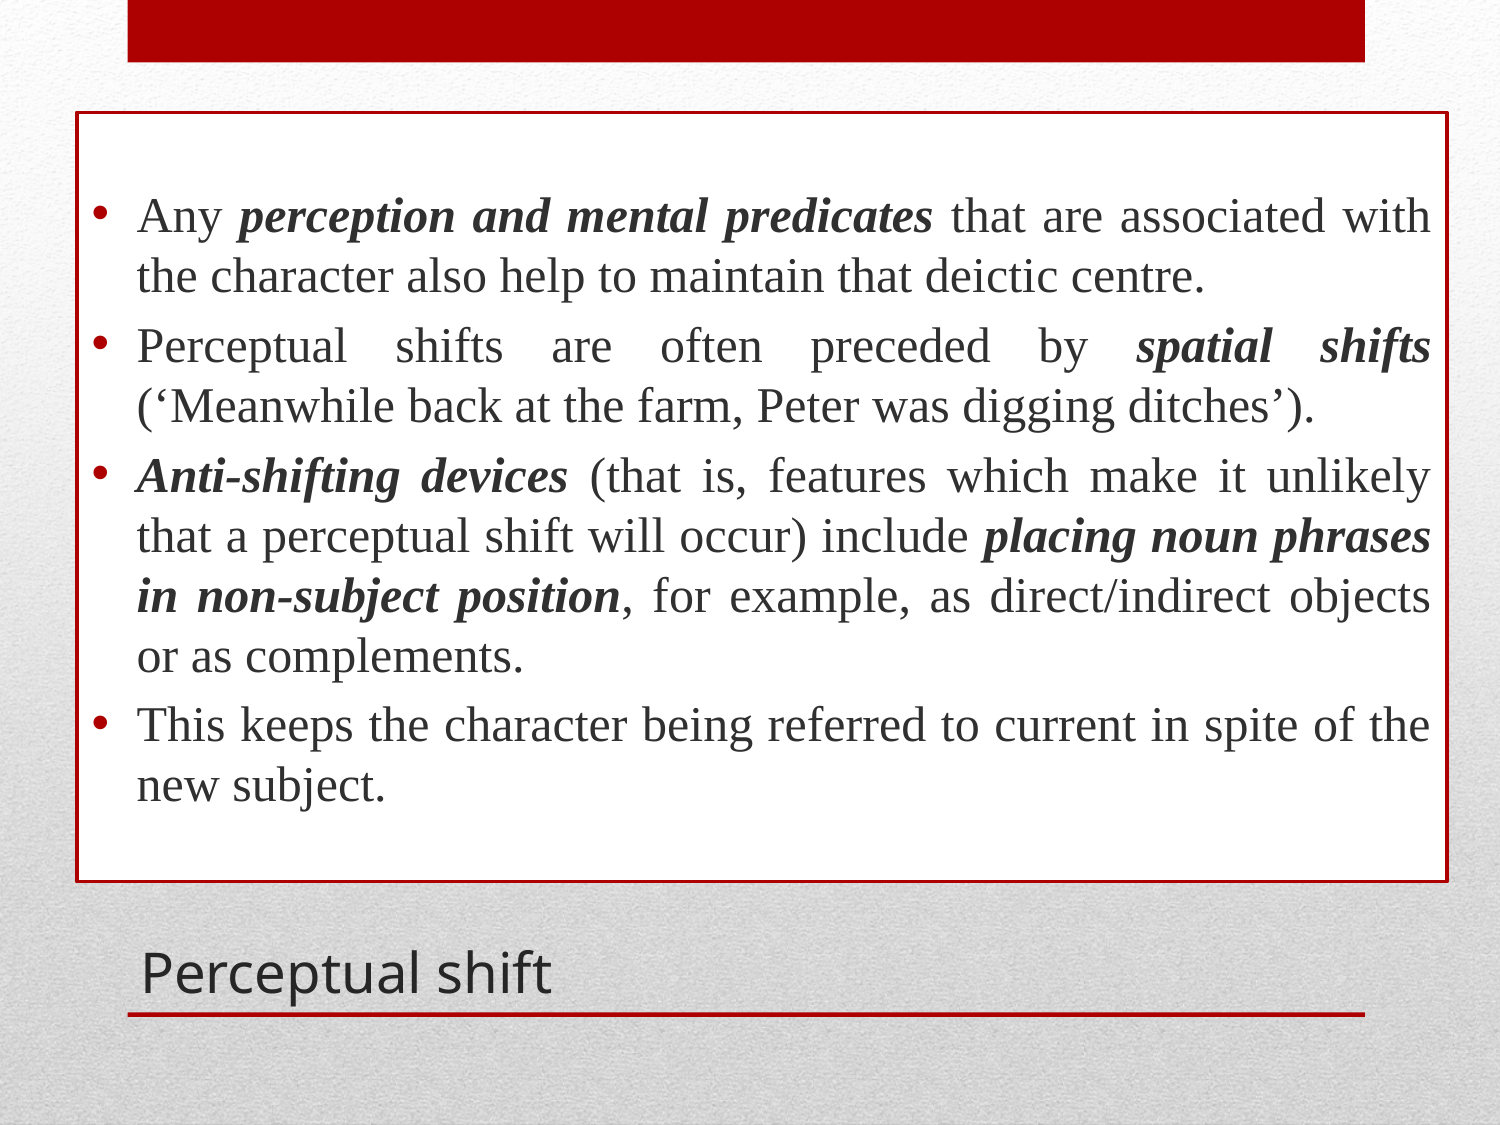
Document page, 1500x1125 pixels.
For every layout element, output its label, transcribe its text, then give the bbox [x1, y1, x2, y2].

list Any perception and mental predicates that are associated with the character also help to maintain that deictic centre. Perceptual shifts are often preceded by spatial shifts (‘Meanwhile back at the farm, Peter was digging ditches’). Anti-shifting devices (that is, features which make it unlikely that a perceptual shift will occur) include placing noun phrases in non-subject position, for example, as direct/indirect objects or as complements. This keeps the character being referred to current in spite of the new subject. [75, 111, 1449, 883]
title Perceptual shift [125, 928, 869, 1013]
